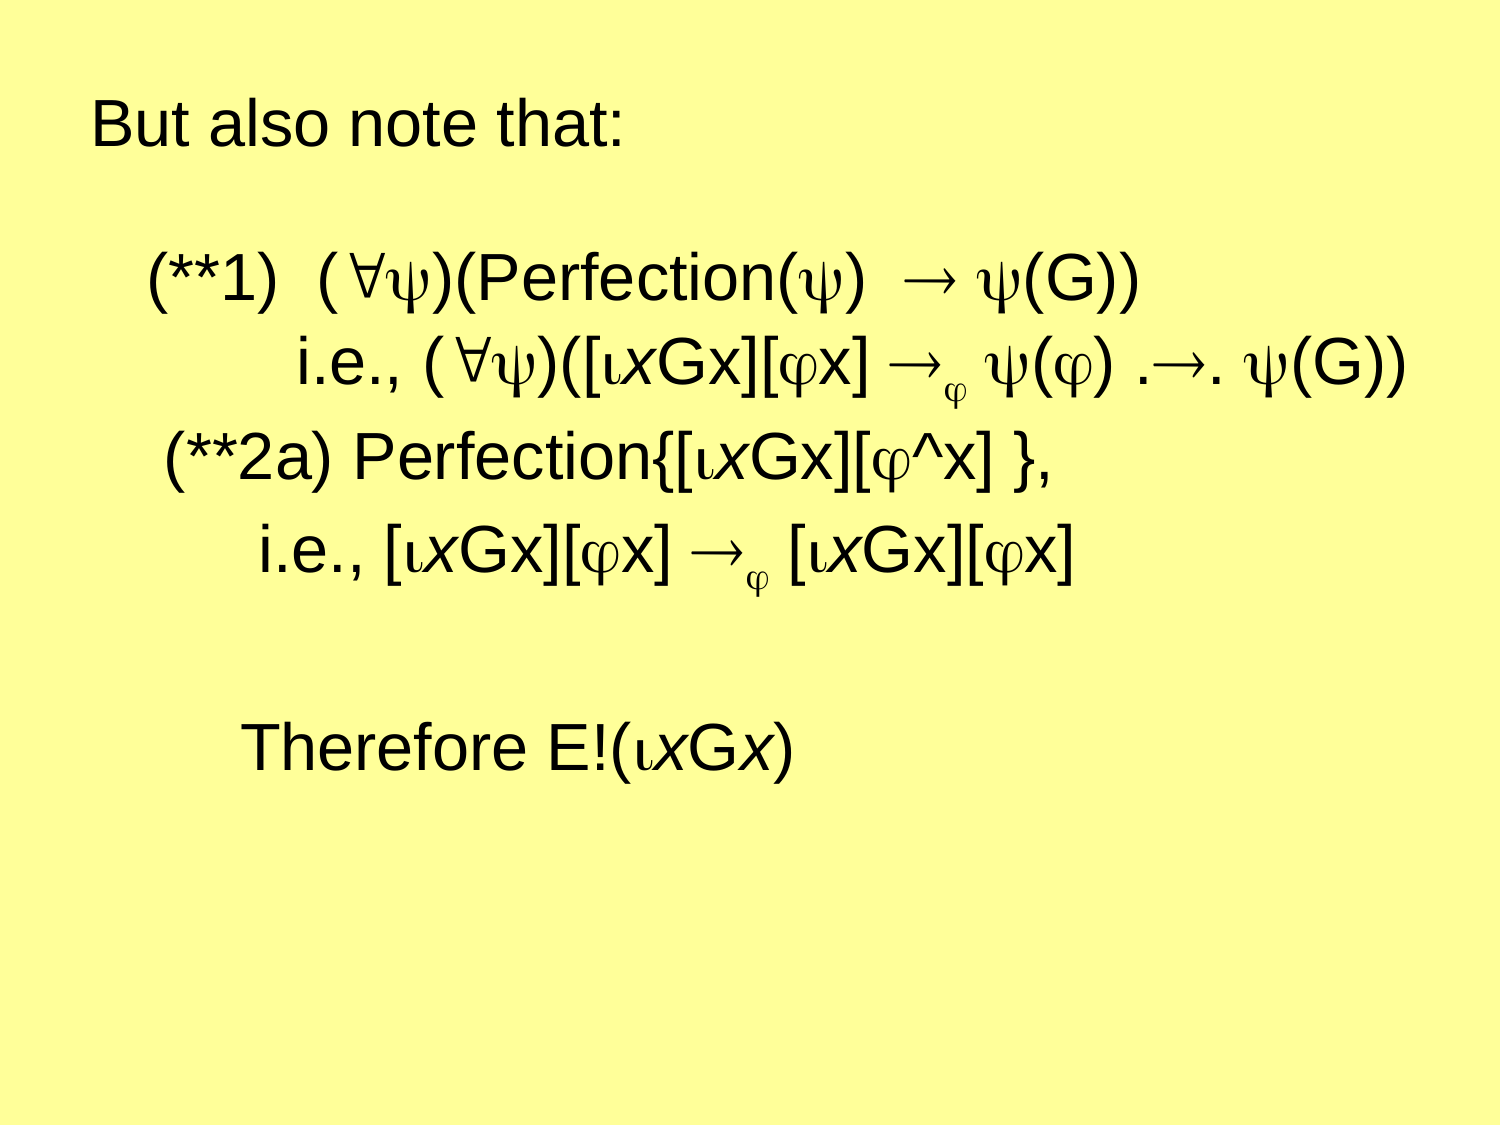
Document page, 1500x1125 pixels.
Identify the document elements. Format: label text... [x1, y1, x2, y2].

list But also note that: (**1) ()(Perfection()  (G)) i.e., ()([xGx][x]  () .. (G)) (**2a) Perfection{[xGx][^x] }, i.e., [xGx][x]  [xGx][x] Therefore E!(xGx) [75, 87, 1425, 1005]
